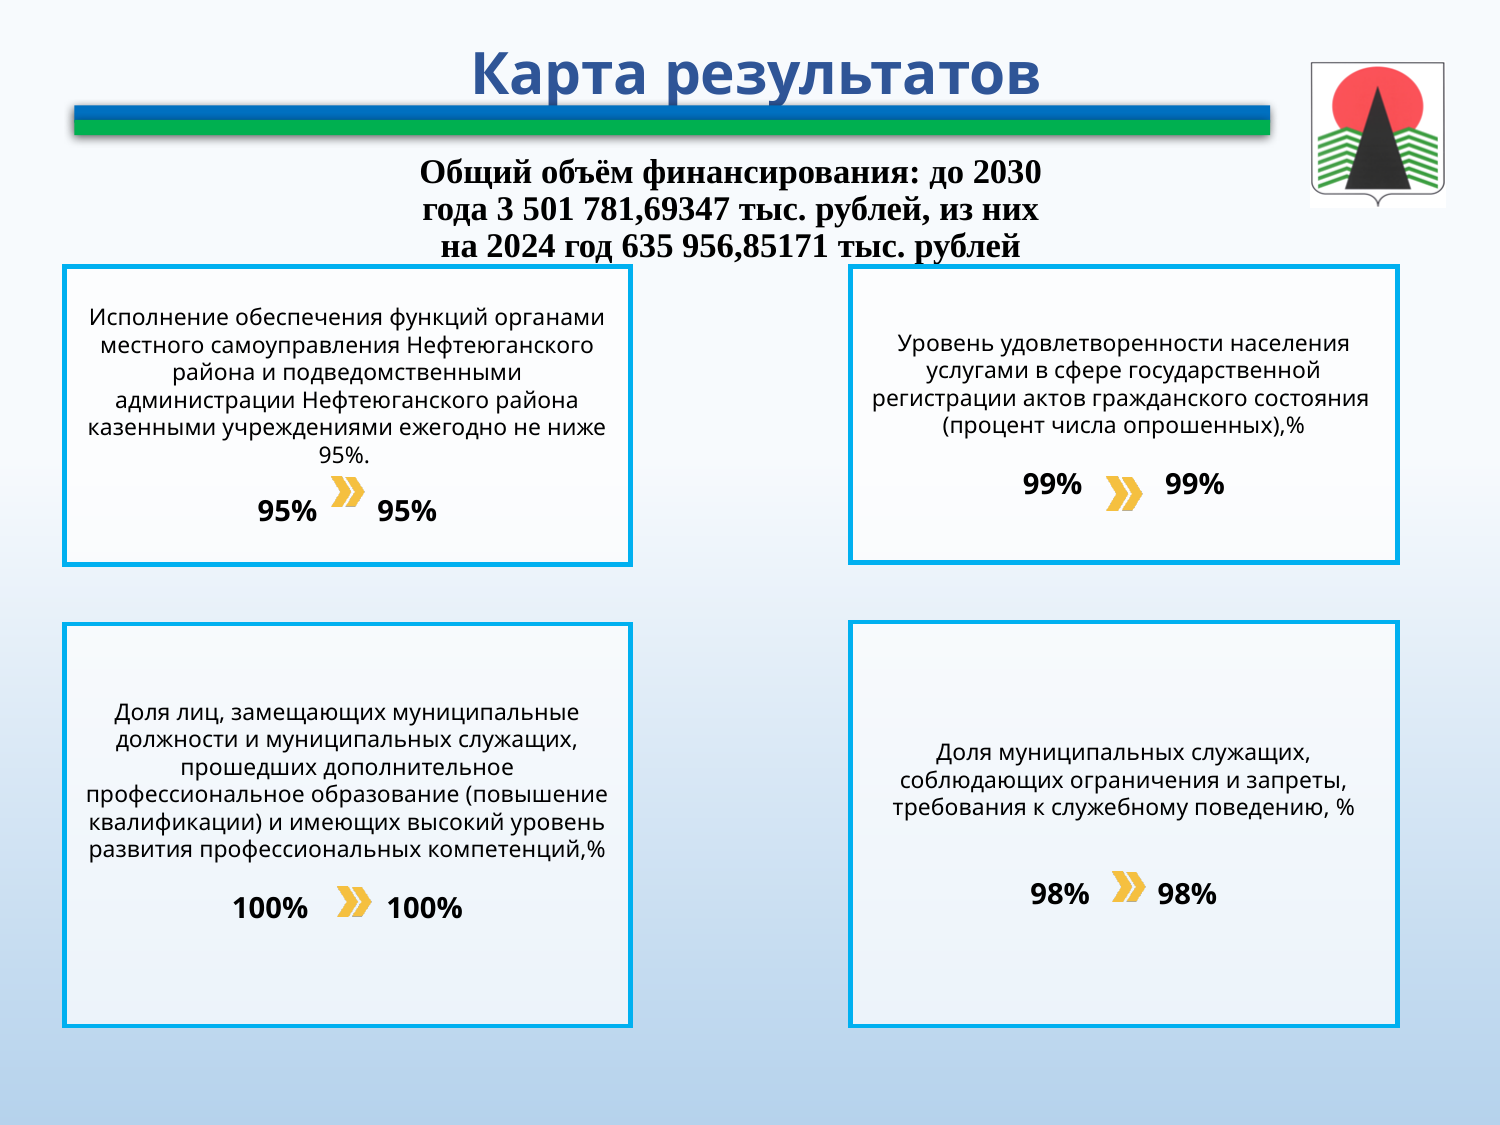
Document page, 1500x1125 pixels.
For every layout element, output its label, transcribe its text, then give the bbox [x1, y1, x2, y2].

text_box Уровень удовлетворенности населения услугами в сфере государственной регистрации актов гражданского состояния (процент числа опрошенных),% 99% 99% [850, 265, 1398, 564]
picture [1111, 871, 1146, 902]
picture [336, 886, 372, 917]
subtitle Общий объём финансирования: до 2030 года 3 501 781,69347 тыс. рублей, из них на 2024 год 635 956,85171 тыс. рублей [385, 146, 1076, 304]
text_box Доля муниципальных служащих, соблюдающих ограничения и запреты, требования к служебному поведению, % 98% 98% [850, 621, 1398, 1027]
picture [1310, 61, 1446, 208]
picture [330, 476, 365, 507]
text_box Исполнение обеспечения функций органами местного самоуправления Нефтеюганского района и подведомственными администрации Нефтеюганского района казенными учреждениями ежегодно не ниже 95%. 95% 95% [63, 265, 632, 565]
title Карта результатов [455, 35, 1221, 100]
text_box Доля лиц, замещающих муниципальные должности и муниципальных служащих, прошедших дополнительное профессиональное образование (повышение квалификации) и имеющих высокий уровень развития профессиональных компетенций,% 100% 100% [63, 623, 632, 1027]
picture [1105, 476, 1143, 511]
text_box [74, 105, 1271, 135]
